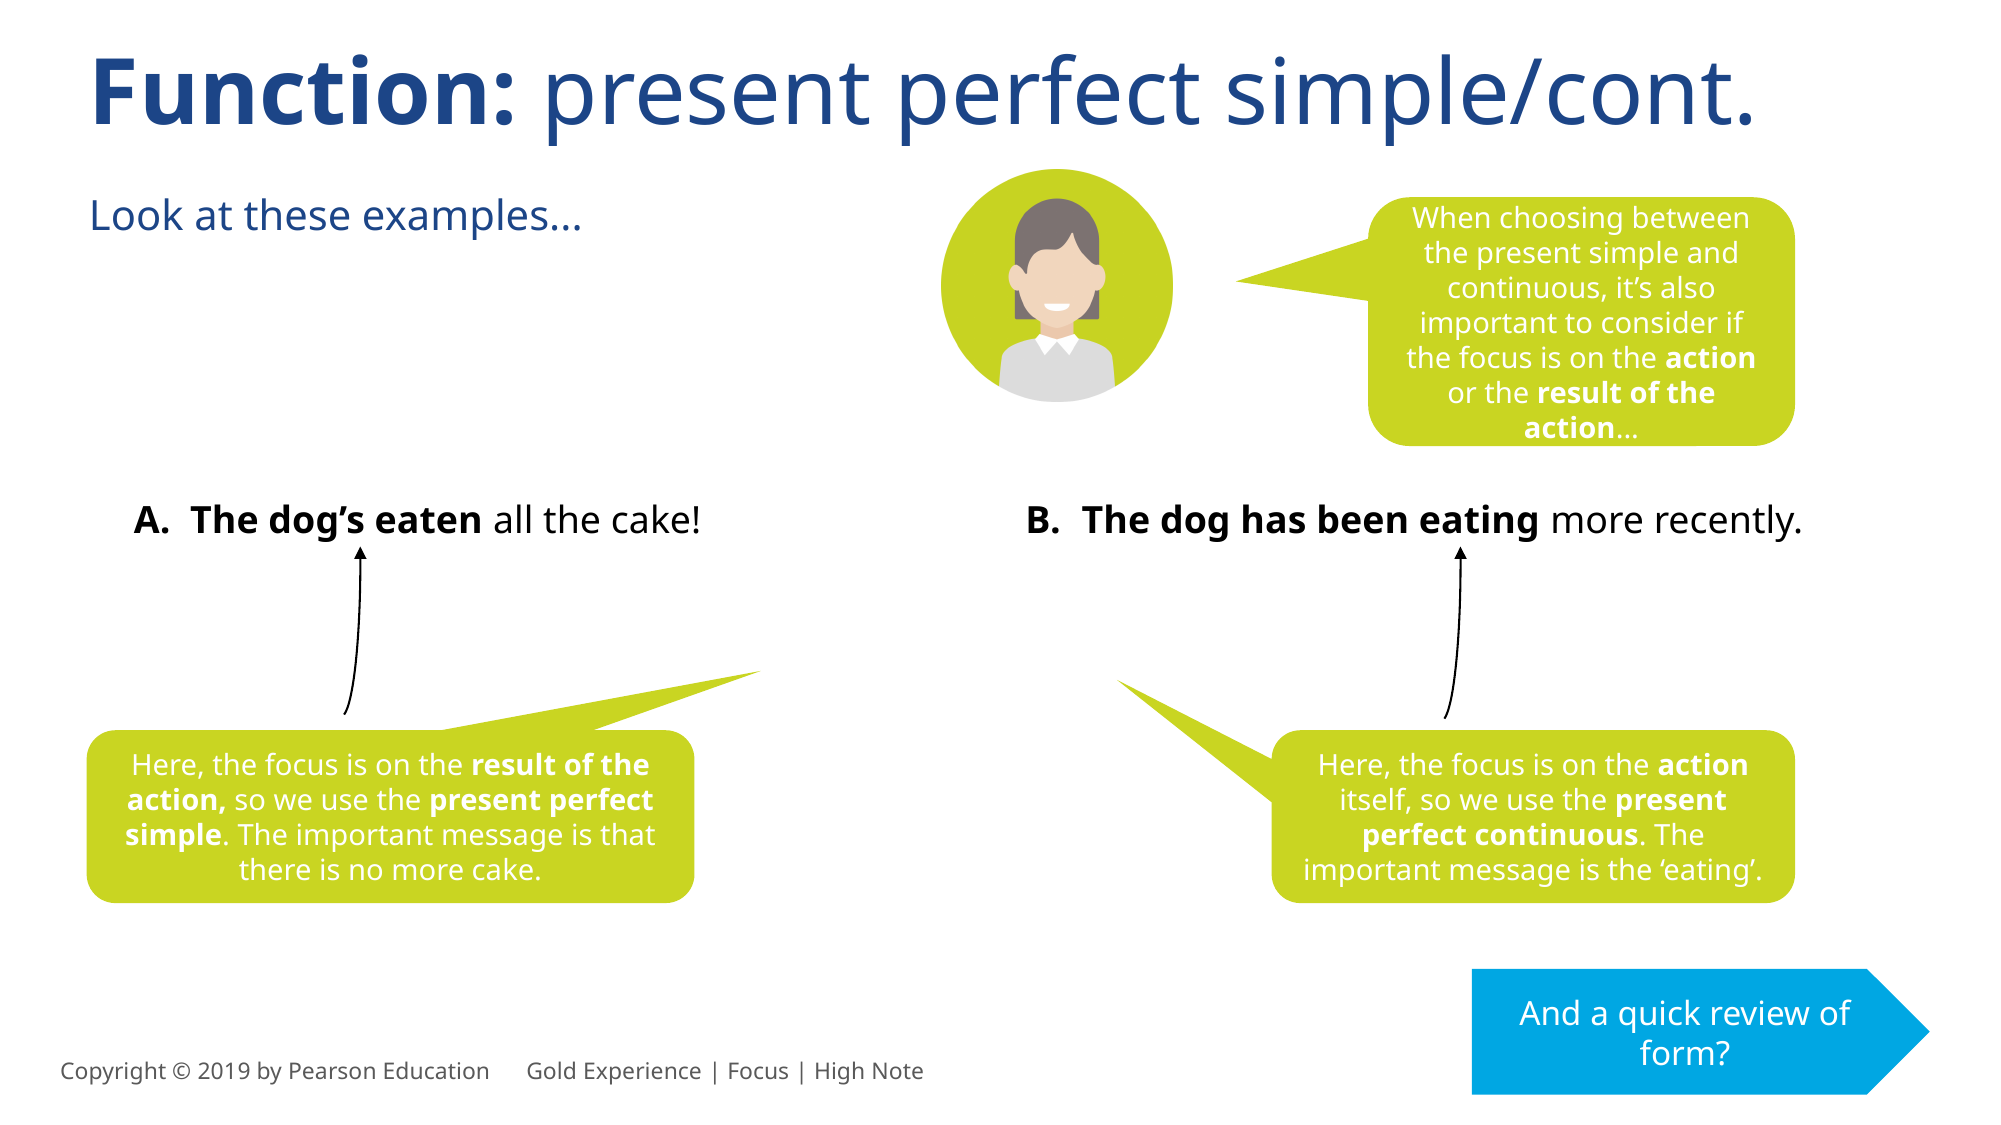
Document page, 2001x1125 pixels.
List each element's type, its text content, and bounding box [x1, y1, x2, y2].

text_box Function: present perfect simple/cont. [73, 37, 1930, 171]
text_box Here, the focus is on the result of the action, so we use the present perfect simple. The important message is that there is no more cake. [86, 670, 761, 904]
text_box Look at these examples... [1179, 186, 1795, 254]
text_box The dog has been eating more recently. [991, 488, 1844, 567]
text_box The dog’s eaten all the cake! [100, 488, 870, 567]
text_box And a quick review of form? [1471, 968, 1930, 1095]
picture [941, 169, 1174, 402]
text_box Here, the focus is on the action itself, so we use the present perfect continuous. The important message is the ‘eating’. [1116, 679, 1796, 904]
text_box [1441, 546, 1467, 719]
text_box [340, 546, 367, 715]
text_box When choosing between the present simple and continuous, it’s also important to consider if the focus is on the action or the result of the action... [1235, 197, 1796, 447]
footer Copyright © 2019 by Pearson Education Gold Experience | Focus | High Note [45, 1040, 1084, 1101]
text_box Look at these examples... [73, 186, 935, 254]
